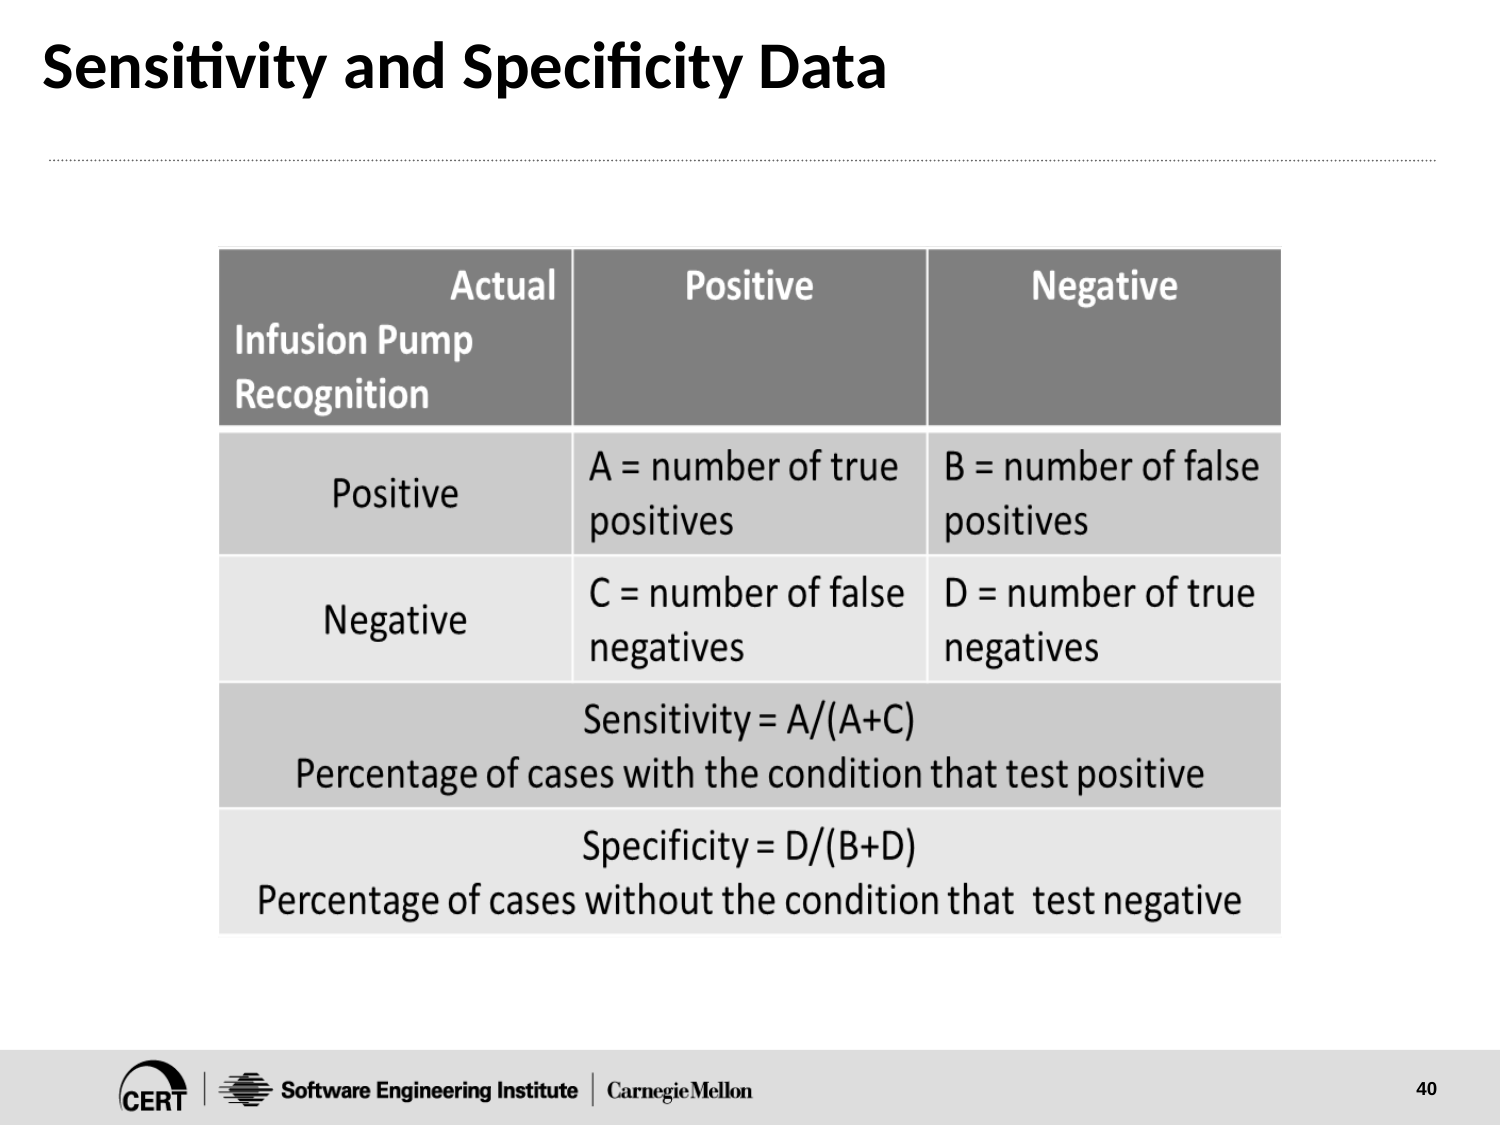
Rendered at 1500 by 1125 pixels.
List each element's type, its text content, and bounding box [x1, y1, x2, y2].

picture [102, 1056, 765, 1117]
title Sensitivity and Specificity Data [42, 37, 1434, 155]
picture [218, 242, 1282, 954]
